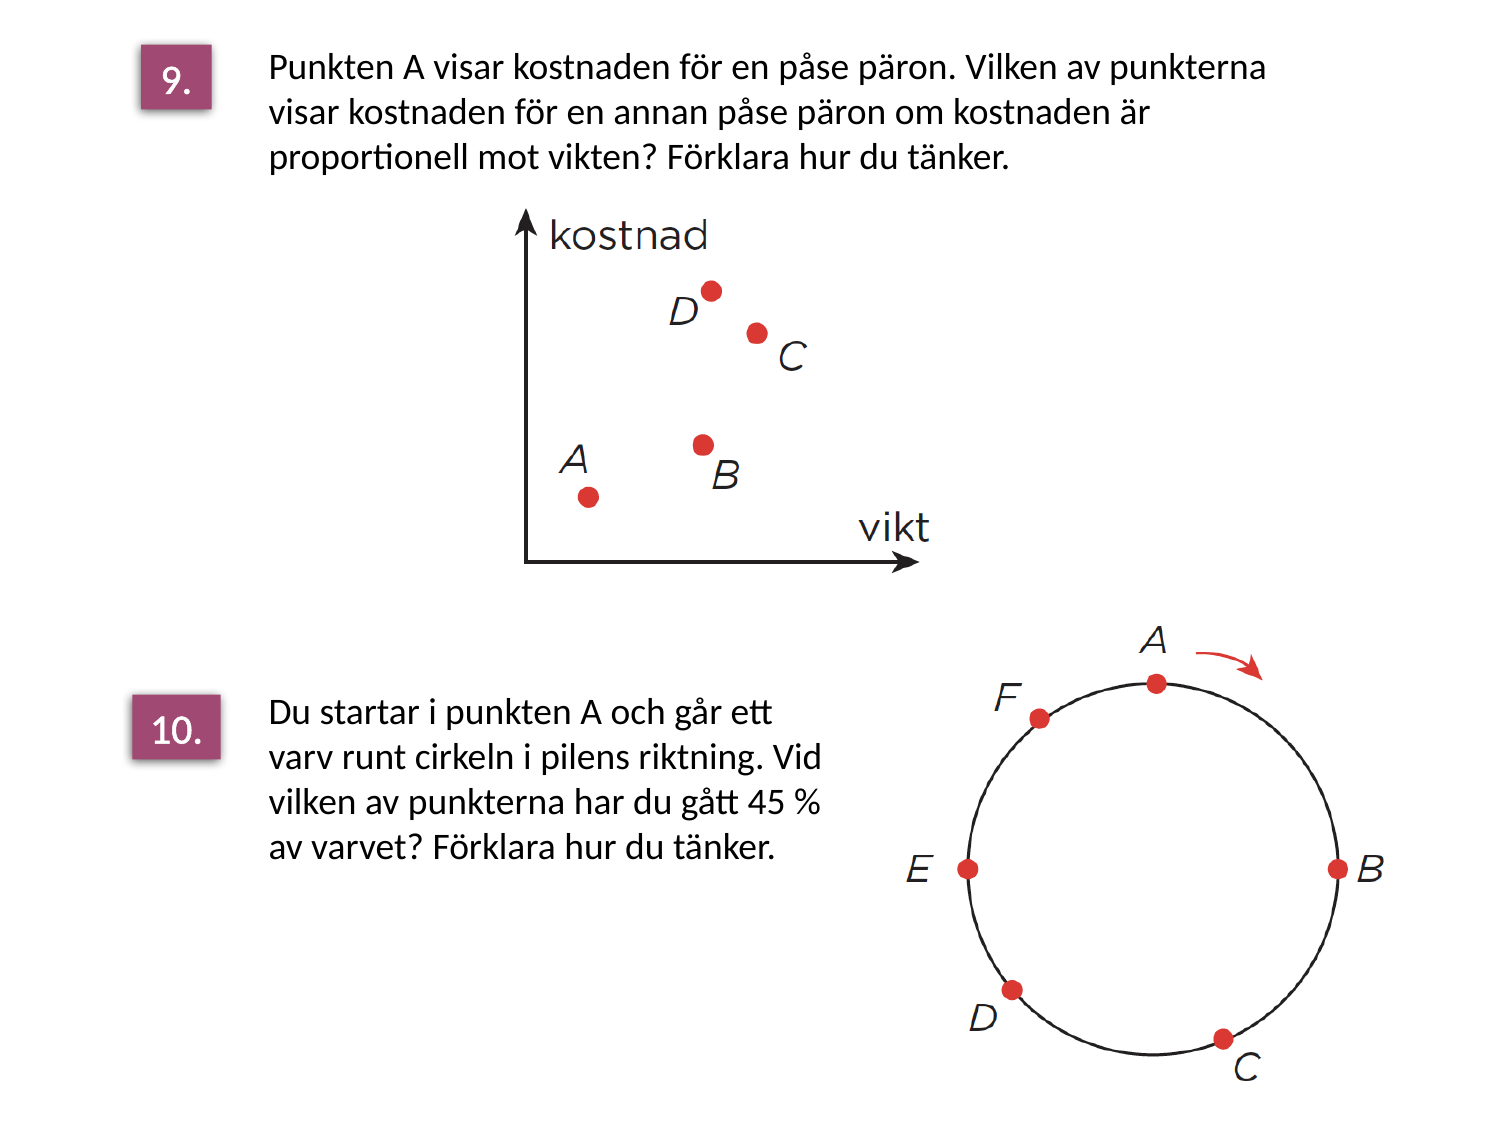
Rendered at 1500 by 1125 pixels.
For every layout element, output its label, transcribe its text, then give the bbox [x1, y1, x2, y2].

picture [876, 623, 1398, 1088]
text_box Punkten A visar kostnaden för en påse päron. Vilken av punkterna visar kostnaden för en annan påse päron om kostnaden är proportionell mot vikten? Förklara hur du tänker. [253, 34, 1306, 185]
text_box 9. [141, 44, 212, 110]
picture [508, 197, 934, 579]
text_box Du startar i punkten A och går ett varv runt cirkeln i pilens riktning. Vid vilken av punkterna har du gått 45 % av varvet? Förklara hur du tänker. [253, 679, 843, 875]
text_box 10. [132, 694, 221, 760]
